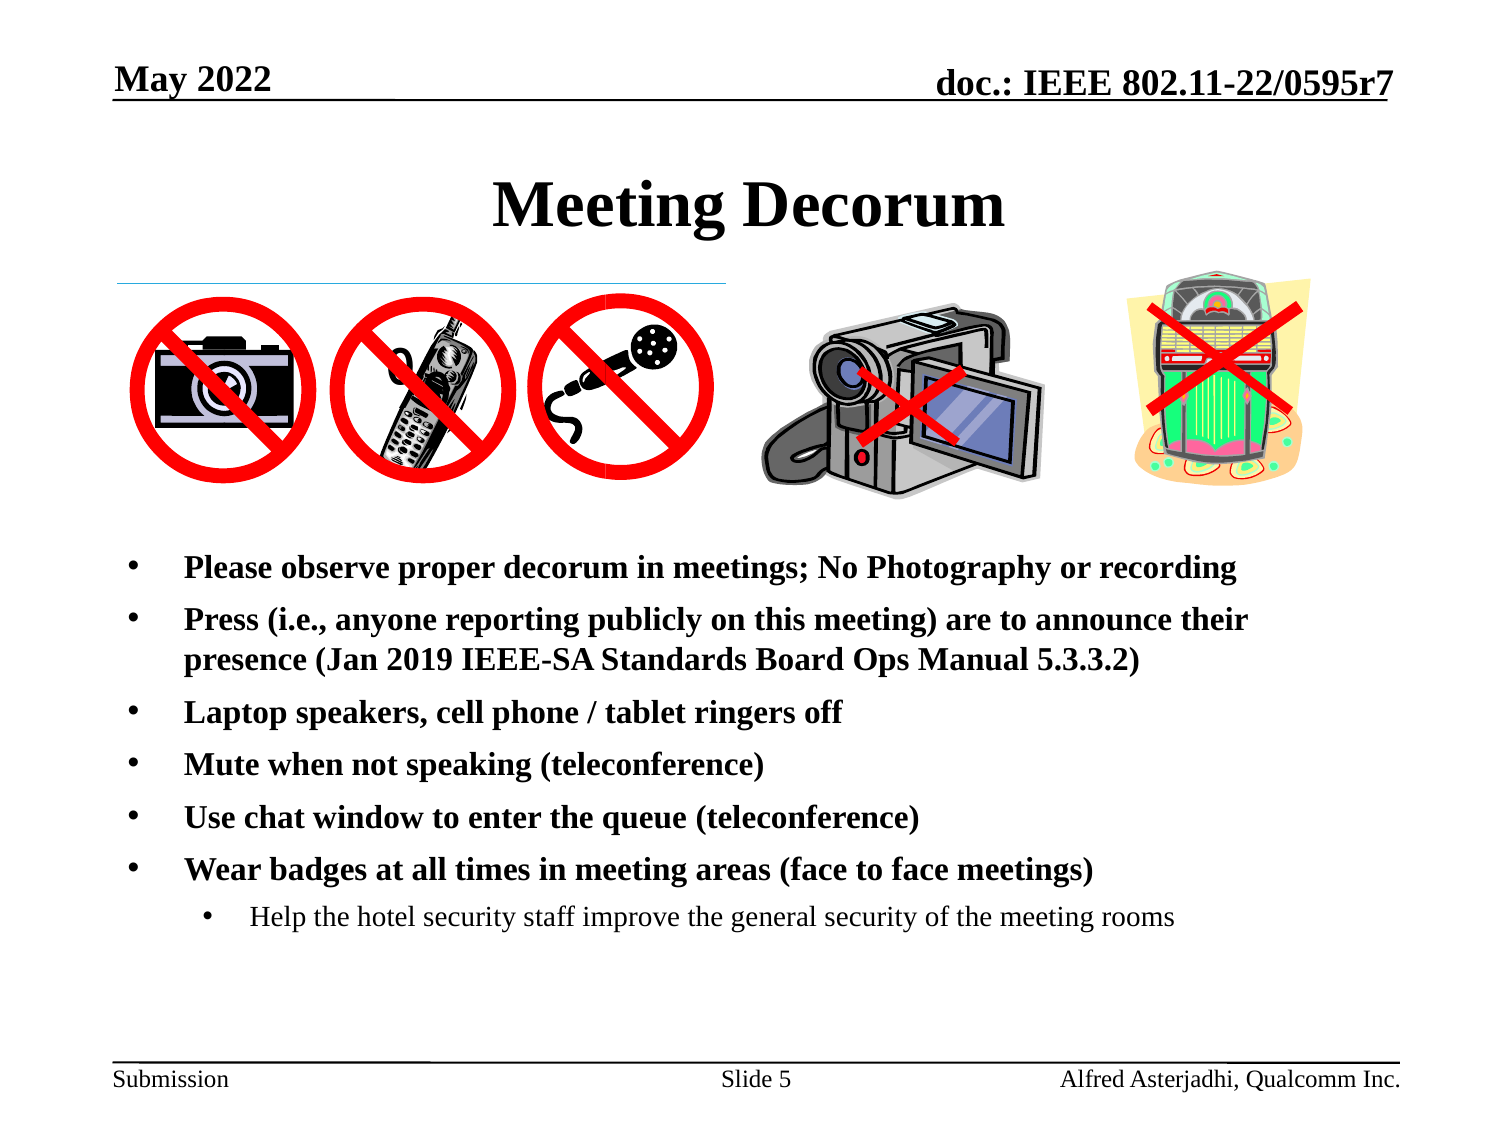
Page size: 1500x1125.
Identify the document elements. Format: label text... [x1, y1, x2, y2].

title Meeting Decorum [112, 112, 1388, 288]
footer Alfred Asterjadhi, Qualcomm Inc. [878, 1061, 1402, 1093]
list Please observe proper decorum in meetings; No Photography or recording Press (i.e., anyone reporting publicly on this meeting) are to announce their presence (Jan 2019 IEEE-SA Standards Board Ops Manual 5.3.3.2) Laptop speakers, cell phone / tablet ringers off Mute when not speaking (teleconference) Use chat window to enter the queue (teleconference) Wear badges at all times in meeting areas (face to face meetings) Help the hotel security staff improve the general security of the meeting rooms [112, 537, 1388, 1000]
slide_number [114, 54, 423, 100]
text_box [761, 302, 1046, 500]
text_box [1126, 270, 1311, 487]
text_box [117, 283, 727, 484]
slide_number Slide 5 [712, 1061, 800, 1123]
